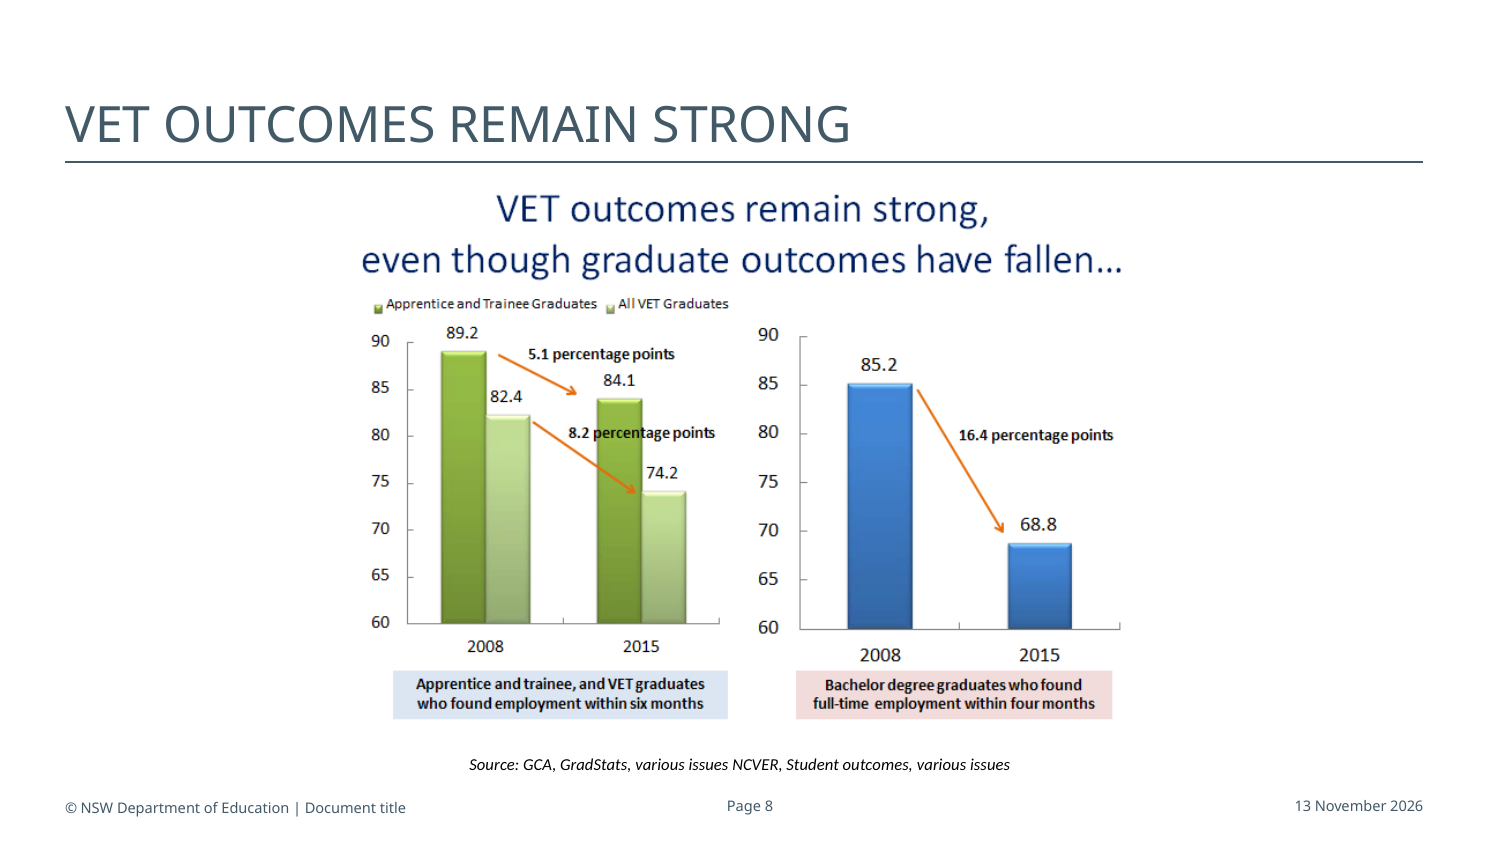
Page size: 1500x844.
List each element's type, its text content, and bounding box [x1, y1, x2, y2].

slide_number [1151, 779, 1424, 824]
title VET outcomes remain strong [64, 43, 1424, 161]
slide_number Page 8 [575, 779, 925, 824]
text_box Source: GCA, GradStats, various issues NCVER, Student outcomes, various issues [466, 762, 1105, 777]
footer © NSW Department of Education | Document title [64, 779, 514, 824]
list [279, 173, 1200, 754]
